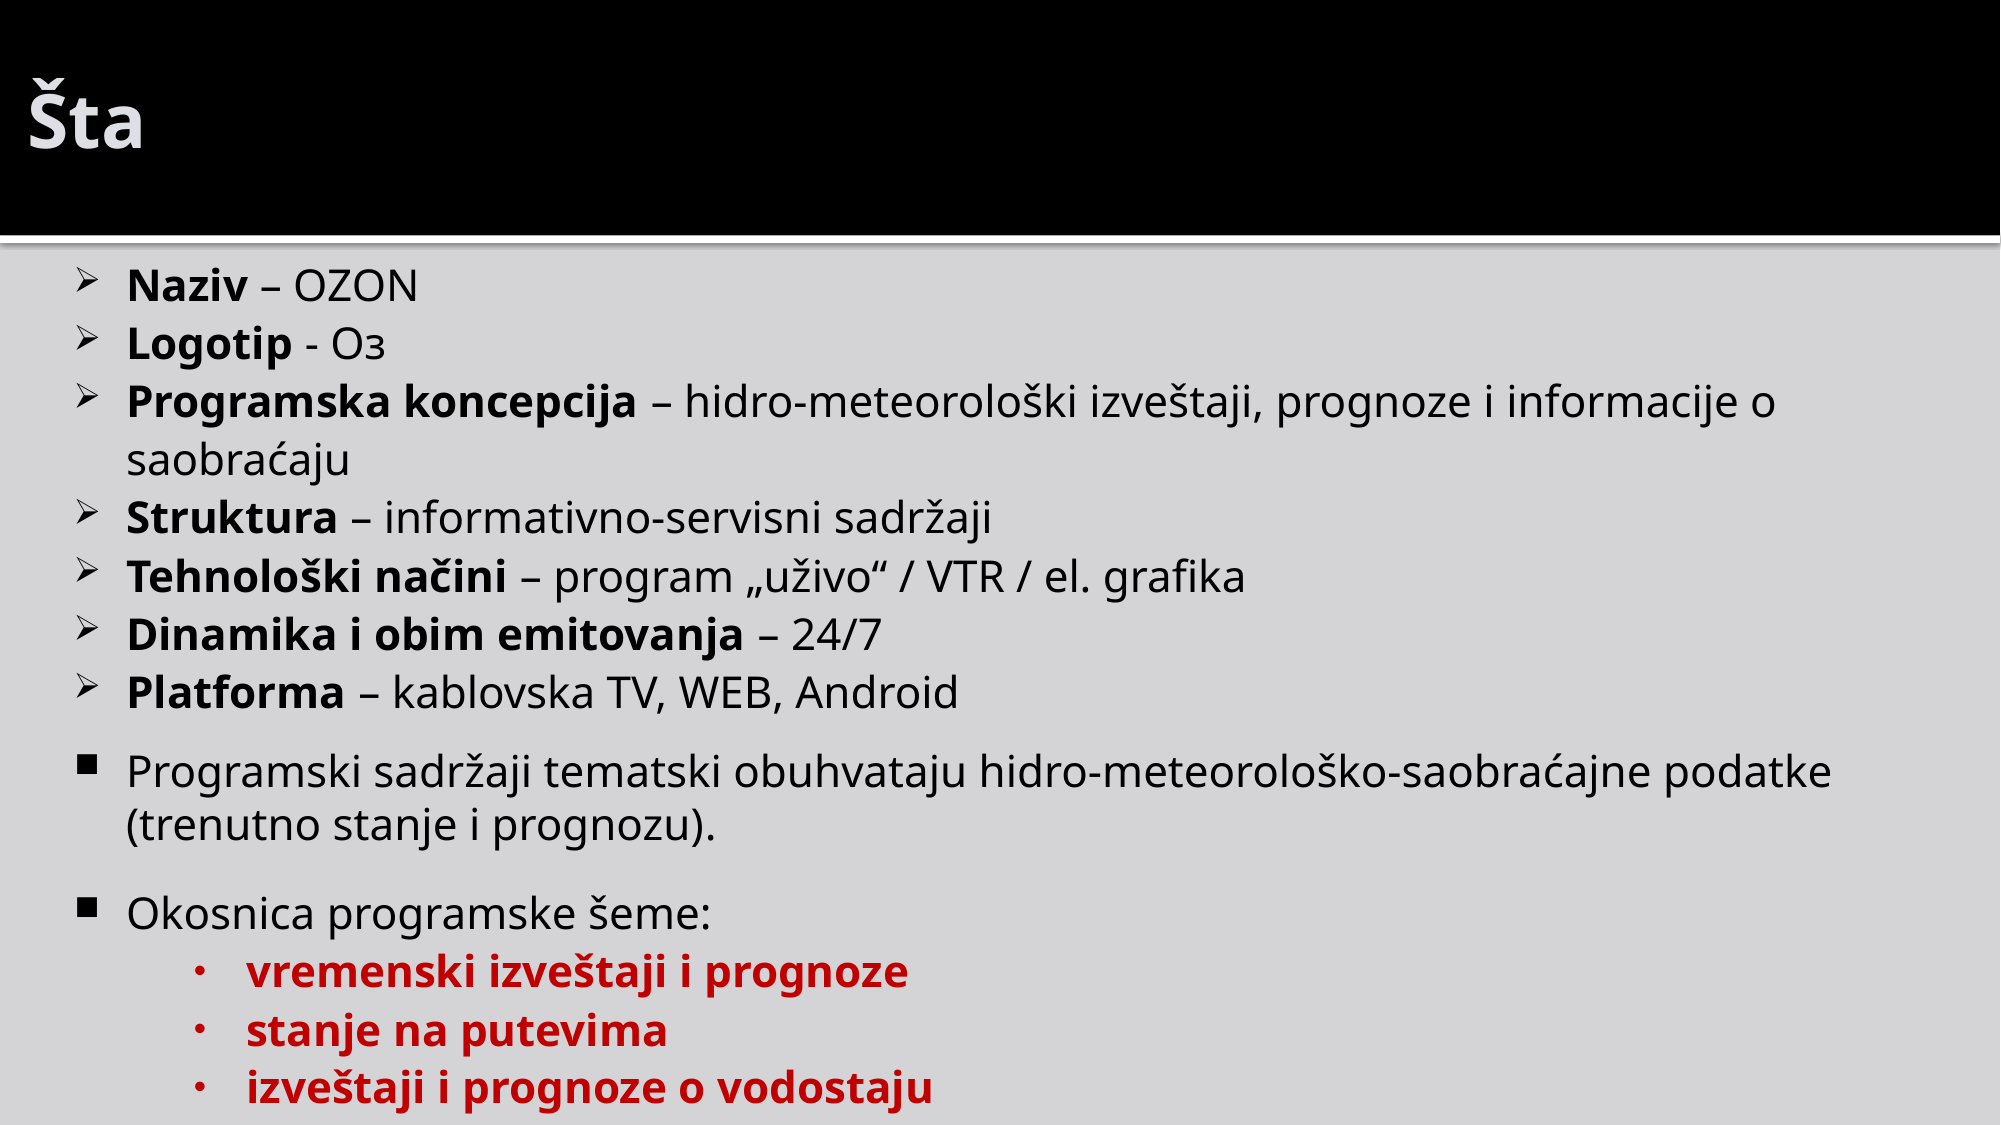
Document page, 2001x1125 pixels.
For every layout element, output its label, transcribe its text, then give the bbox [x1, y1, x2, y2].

list Naziv – OZON Logotip - Oɜ Programska koncepcija – hidro-meteorološki izveštaji, prognoze i informacije o saobraćaju Struktura – informativno-servisni sadržaji Tehnološki načini – program „uživo“ / VTR / el. grafika Dinamika i obim emitovanja – 24/7 Platforma – kablovska TV, WEB, Android Programski sadržaji tematski obuhvataju hidro-meteorološko-saobraćajne podatke (trenutno stanje i prognozu). Okosnica programske šeme: vremenski izveštaji i prognoze stanje na putevima izveštaji i prognoze o vodostaju [0, 237, 2000, 1125]
text_box Šta [12, 12, 1650, 225]
